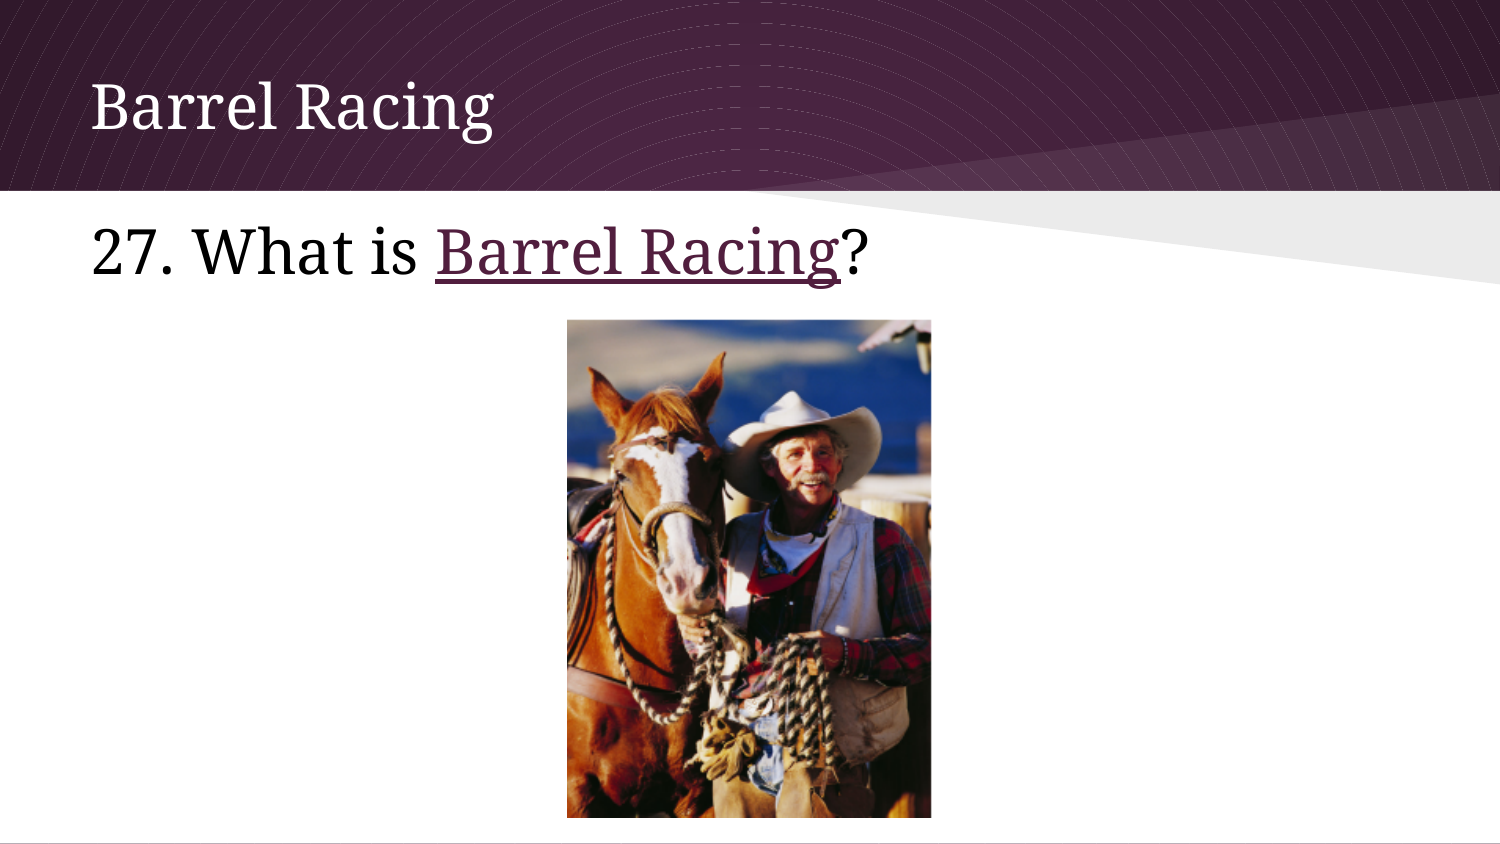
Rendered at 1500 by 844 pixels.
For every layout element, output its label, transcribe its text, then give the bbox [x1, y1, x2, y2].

title Barrel Racing [75, 18, 1425, 190]
list 27. What is Barrel Racing? [75, 196, 1425, 702]
picture [567, 316, 933, 818]
